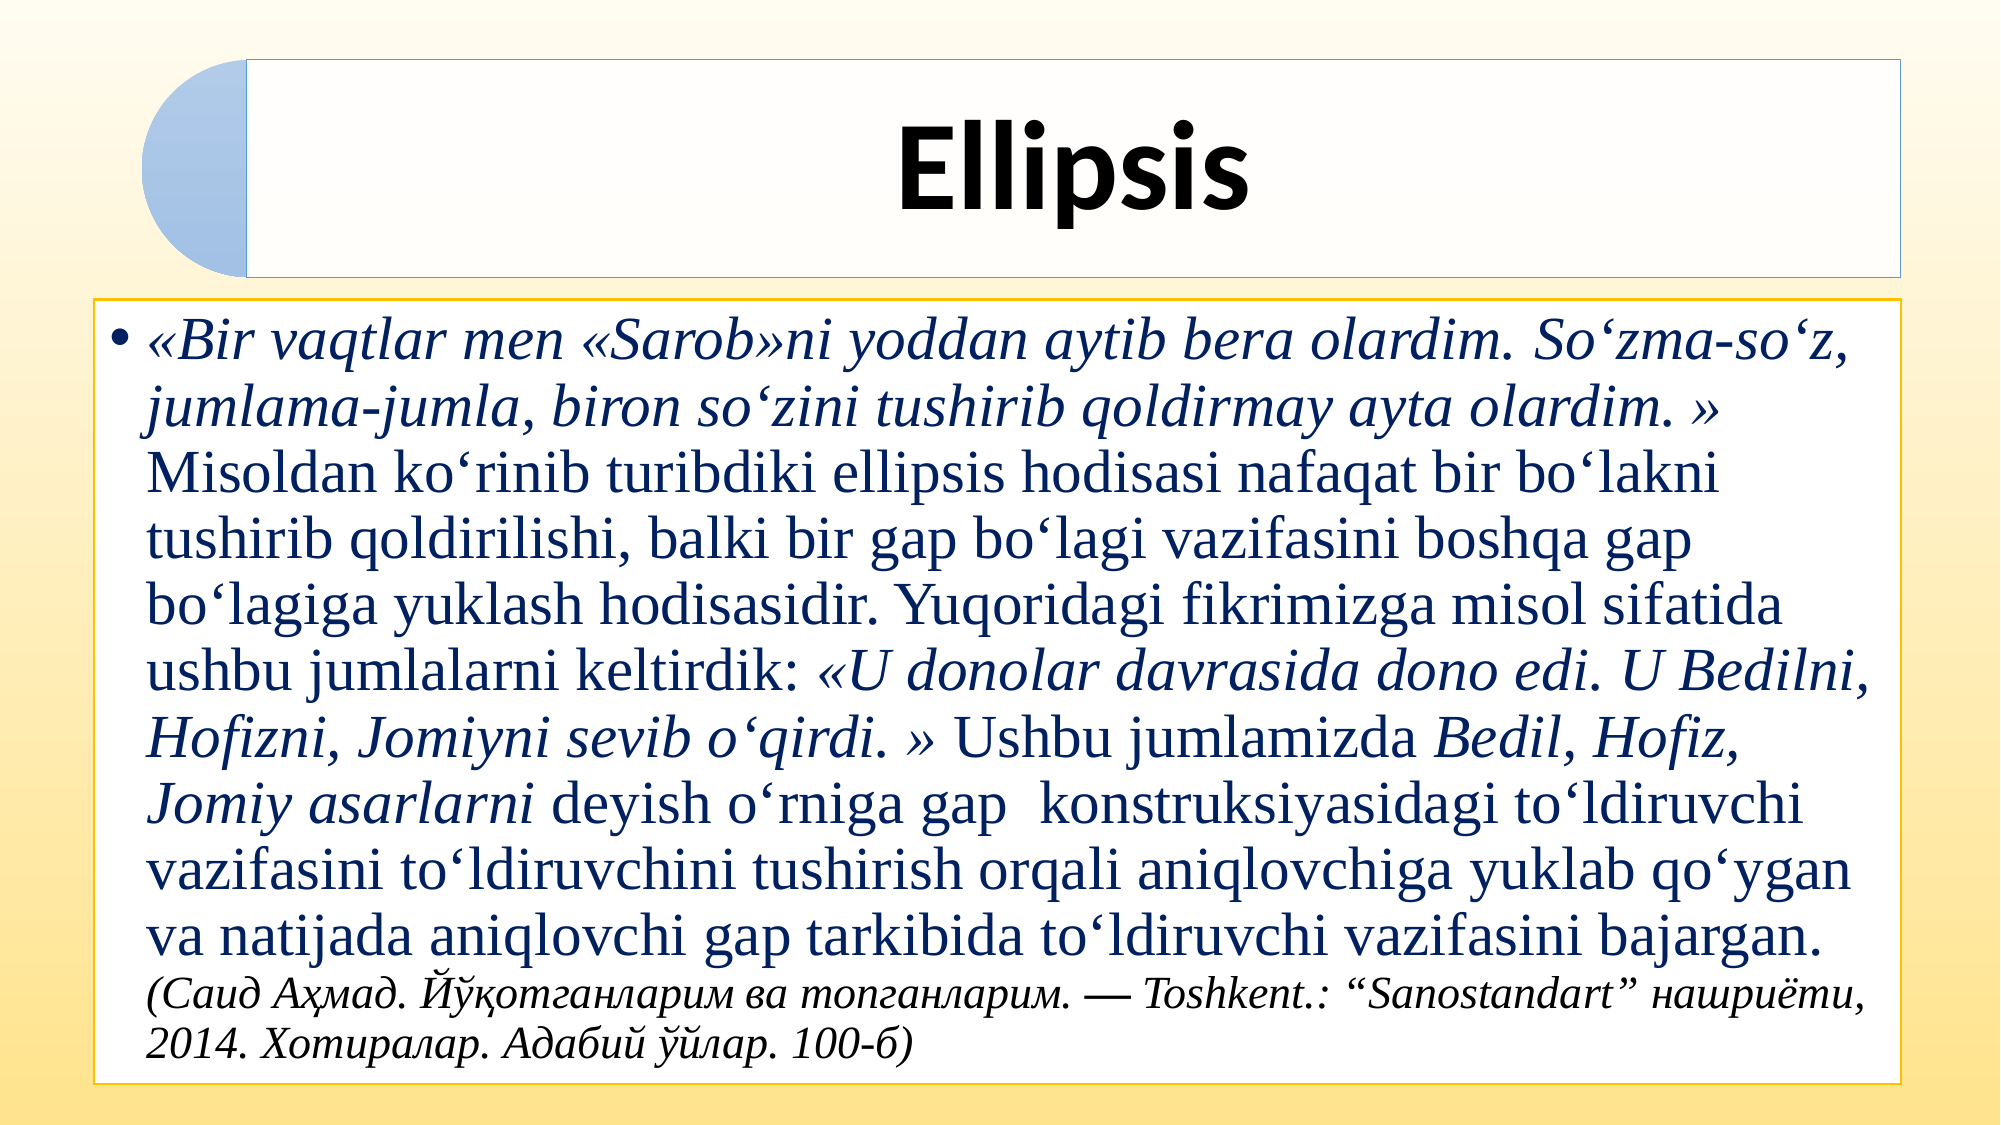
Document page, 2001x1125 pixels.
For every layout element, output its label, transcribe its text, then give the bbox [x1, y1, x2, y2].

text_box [137, 59, 1901, 278]
list «Bir vaqtlar men «Sarob»ni yoddan aytib bera olardim. So‘zma-so‘z, jumlama-jumla, biron so‘zini tushirib qoldirmay ayta olardim. » Misoldan ko‘rinib turibdiki ellipsis hodisasi nafaqat bir bo‘lakni tushirib qoldirilishi, balki bir gap bo‘lagi vazifasini boshqa gap bo‘lagiga yuklash hodisasidir. Yuqoridagi fikrimizga misol sifatida ushbu jumlalarni keltirdik: «U donolar davrasida dono edi. U Bedilni, Hofizni, Jomiyni sevib o‘qirdi. » Ushbu jumlamizda Bedil, Hofiz, Jomiy asarlarni deyish o‘rniga gap konstruksiyasidagi to‘ldiruvchi vazifasini to‘ldiruvchini tushirish orqali aniqlovchiga yuklab qo‘ygan va natijada aniqlovchi gap tarkibida to‘ldiruvchi vazifasini bajargan. (Саид Аҳмад. Йўқотганларим ва топганларим. — Toshkent.: “Sanostandart” нашриёти, 2014. Хотиралар. Адабий ўйлар. 100-б) [93, 298, 1902, 1085]
